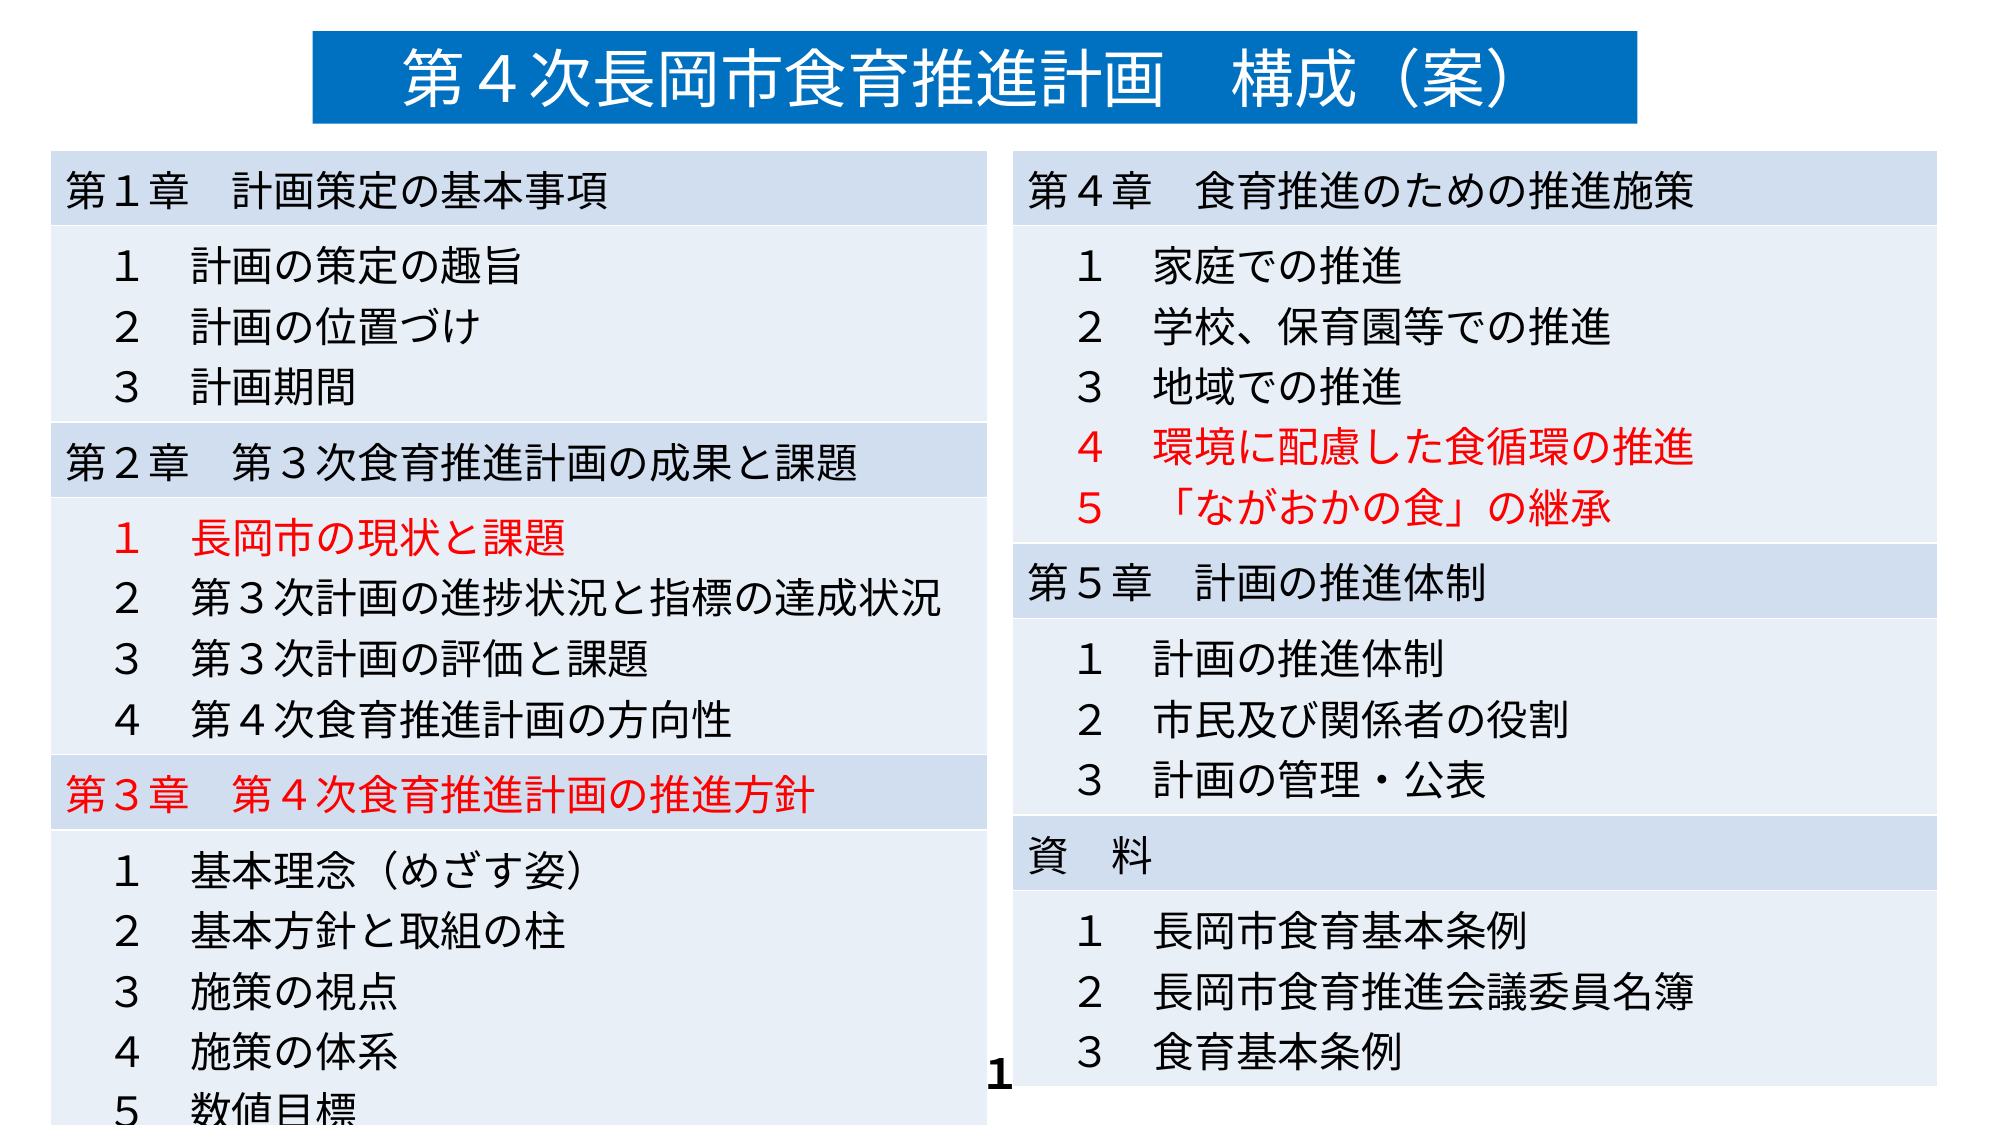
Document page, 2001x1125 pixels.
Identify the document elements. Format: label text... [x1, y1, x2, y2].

table_cell １ 長岡市の現状と課題 ２ 第３次計画の進捗状況と指標の達成状況 ３ 第３次計画の評価と課題 ４ 第４次食育推進計画の方向性 [51, 498, 987, 754]
table_cell 第３章 第４次食育推進計画の推進方針 [51, 755, 987, 829]
table_header 第１章 計画策定の基本事項 [51, 151, 987, 225]
table_cell １ 家庭での推進 ２ 学校、保育園等での推進 ３ 地域での推進 ４ 環境に配慮した食循環の推進 ５ 「ながおかの食」の継承 [1013, 226, 1937, 542]
table_cell 第２章 第３次食育推進計画の成果と課題 [51, 423, 987, 497]
table_cell １ 計画の策定の趣旨 ２ 計画の位置づけ ３ 計画期間 [51, 226, 987, 421]
table_cell １ 計画の推進体制 ２ 市民及び関係者の役割 ３ 計画の管理・公表 [1013, 619, 1937, 814]
title 第４次長岡市食育推進計画 構成（案） [312, 31, 1638, 124]
table_header 第４章 食育推進のための推進施策 [1013, 151, 1937, 225]
table_cell 第５章 計画の推進体制 [1013, 544, 1937, 618]
footer １ [662, 1042, 1338, 1103]
table_cell １ 基本理念（めざす姿） ２ 基本方針と取組の柱 ３ 施策の視点 ４ 施策の体系 ５ 数値目標 [51, 831, 987, 1125]
table_cell １ 長岡市食育基本条例 ２ 長岡市食育推進会議委員名簿 ３ 食育基本条例 [1013, 891, 1937, 1086]
table_cell 資 料 [1013, 816, 1937, 890]
